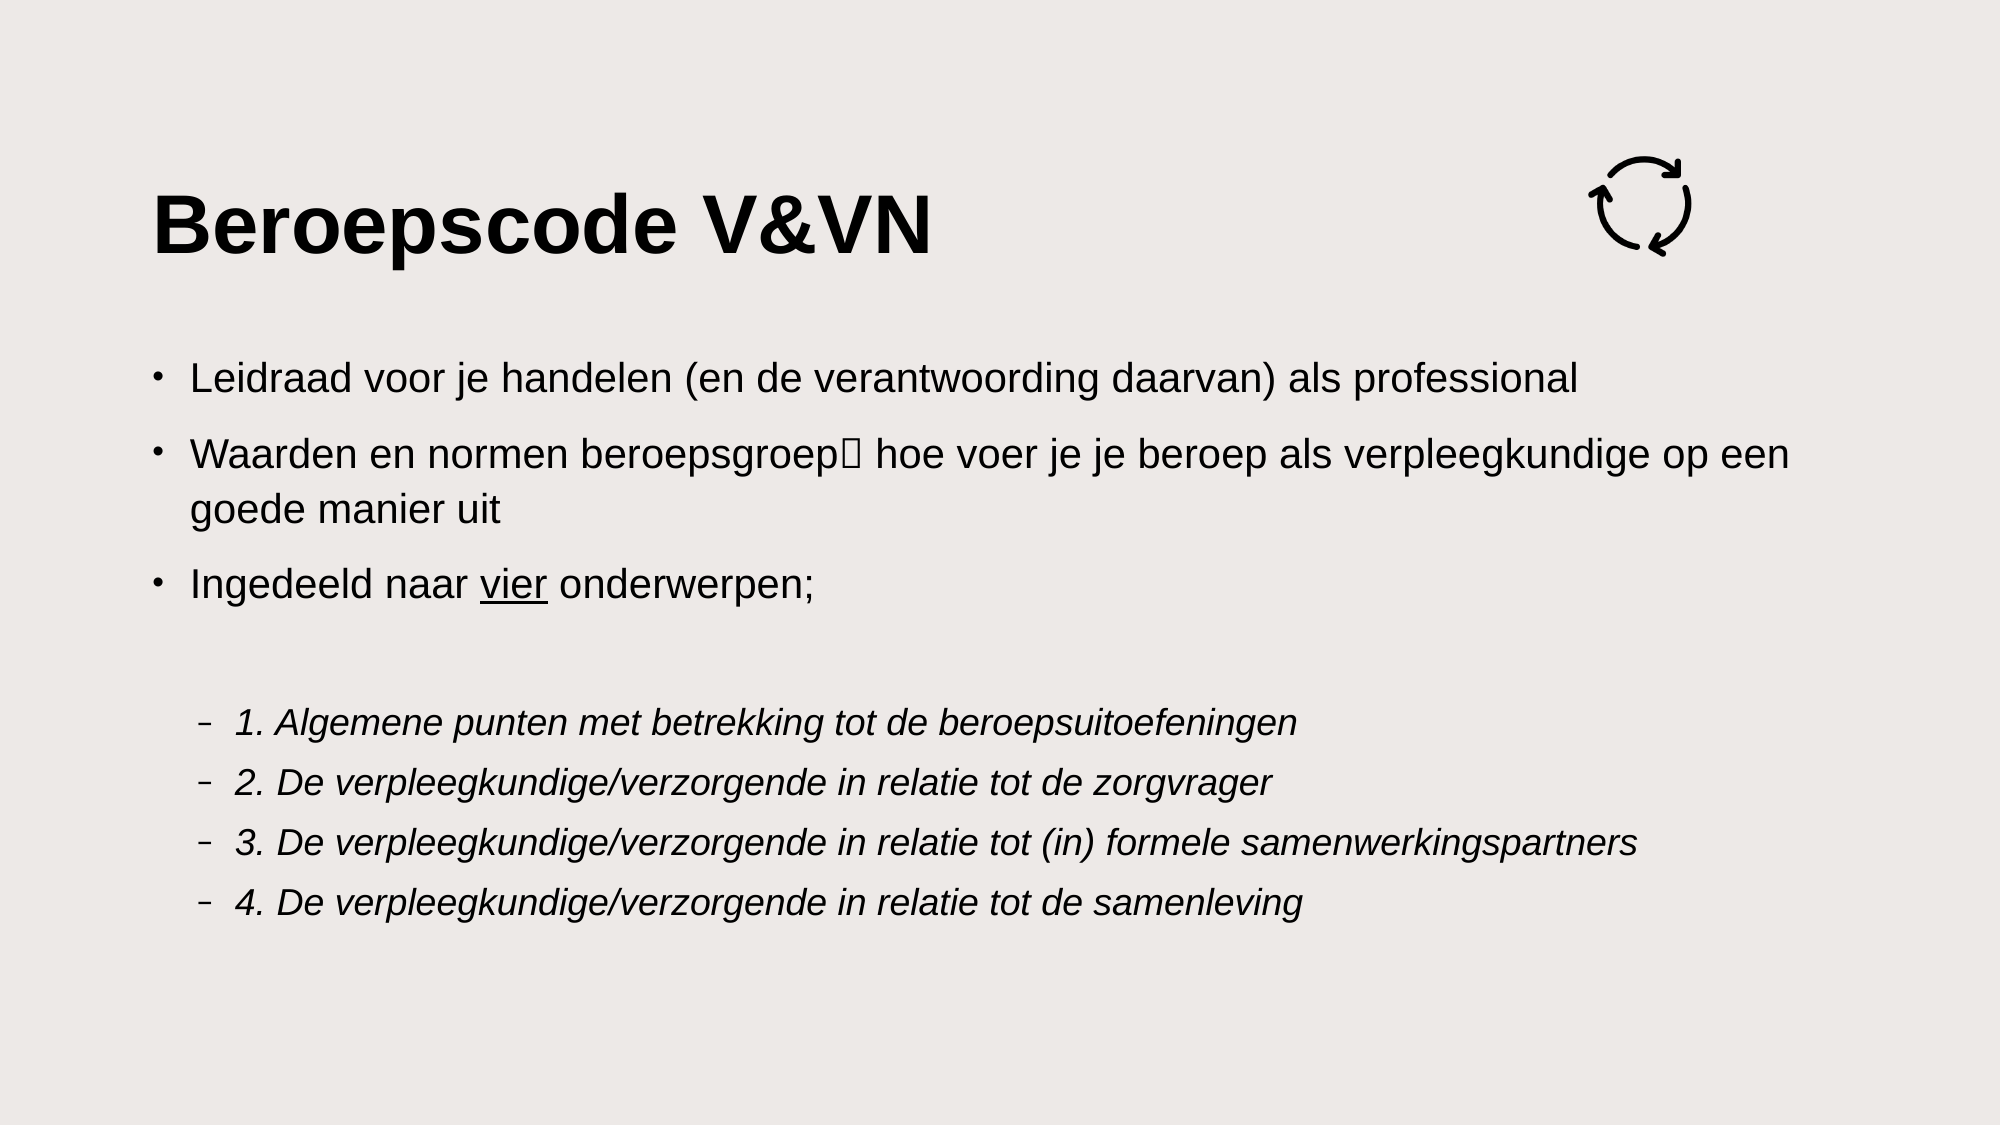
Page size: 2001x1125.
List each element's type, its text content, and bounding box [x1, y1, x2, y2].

title Beroepscode V&VN [137, 95, 1863, 280]
picture [1566, 129, 1717, 280]
list Leidraad voor je handelen (en de verantwoording daarvan) als professional Waarden en normen beroepsgroep hoe voer je je beroep als verpleegkundige op een goede manier uit Ingedeeld naar vier onderwerpen; 1. Algemene punten met betrekking tot de beroepsuitoefeningen 2. De verpleegkundige/verzorgende in relatie tot de zorgvrager 3. De verpleegkundige/verzorgende in relatie tot (in) formele samenwerkingspartners 4. De verpleegkundige/verzorgende in relatie tot de samenleving [137, 338, 1863, 1014]
